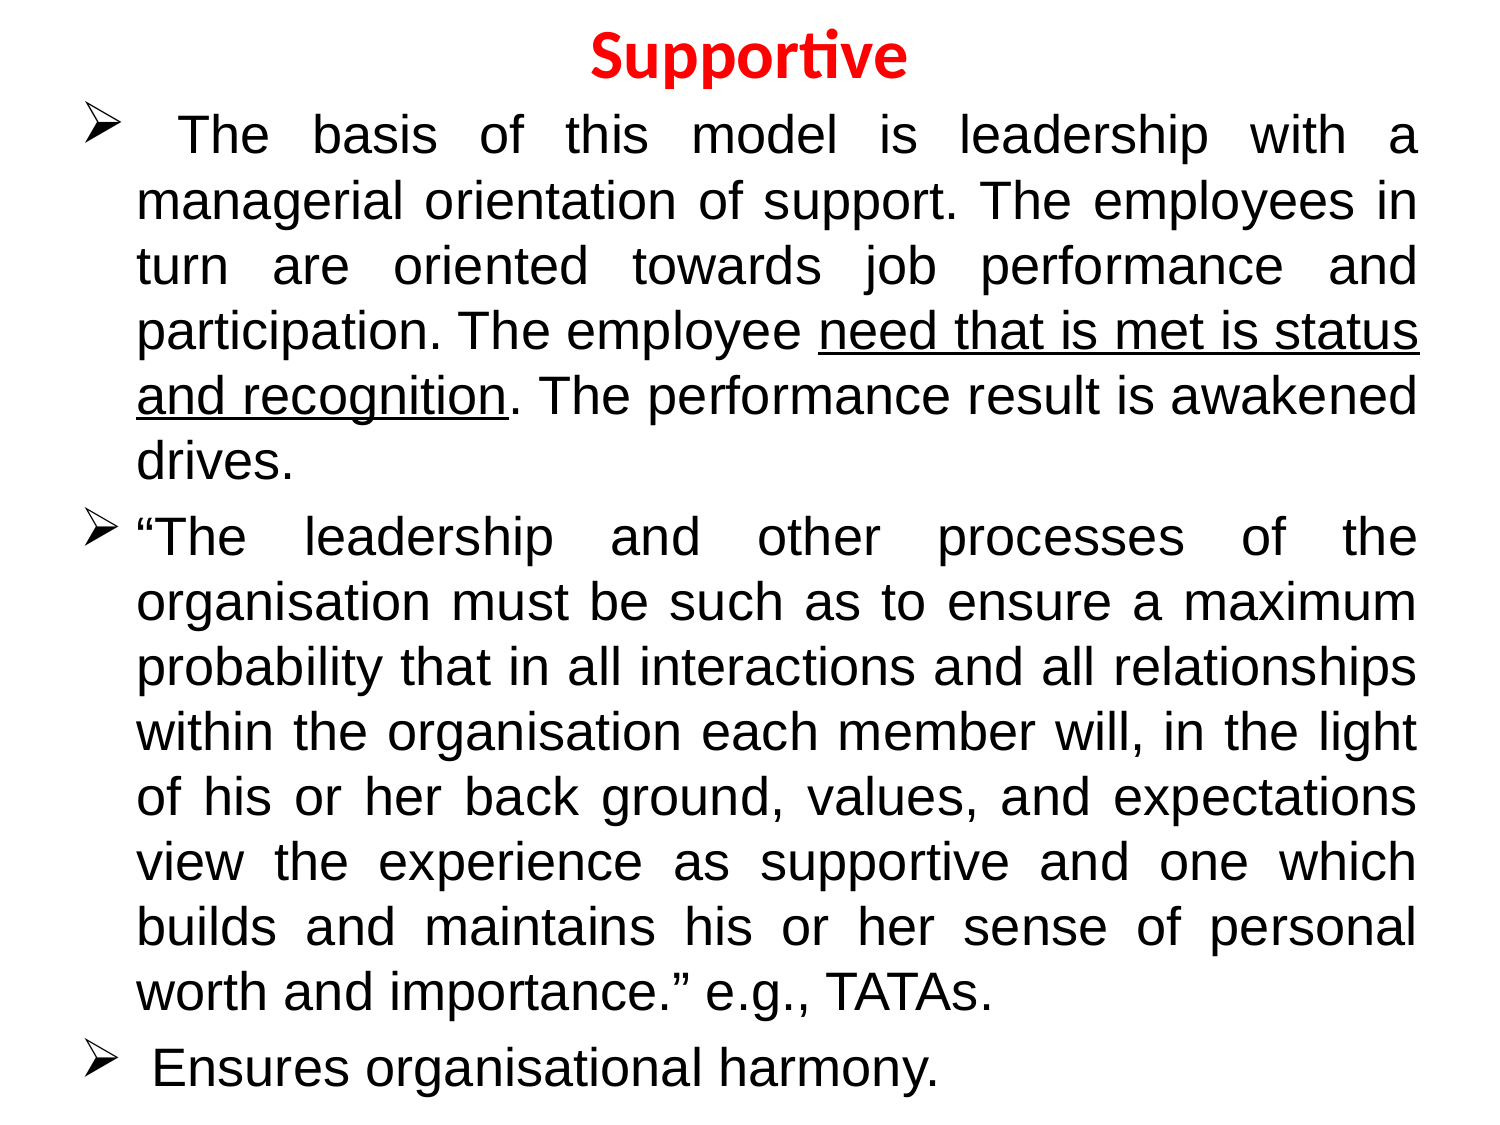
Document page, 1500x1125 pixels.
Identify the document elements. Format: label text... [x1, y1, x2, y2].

list The basis of this model is leadership with a managerial orientation of support. The employees in turn are oriented towards job performance and participation. The employee need that is met is status and recognition. The performance result is awakened drives. “The leadership and other processes of the organisation must be such as to ensure a maximum probability that in all interactions and all relationships within the organisation each member will, in the light of his or her back ground, values, and expectations view the experience as supportive and one which builds and maintains his or her sense of personal worth and importance.” e.g., TATAs. Ensures organisational harmony. [64, 87, 1436, 1125]
title Supportive [75, 0, 1425, 87]
